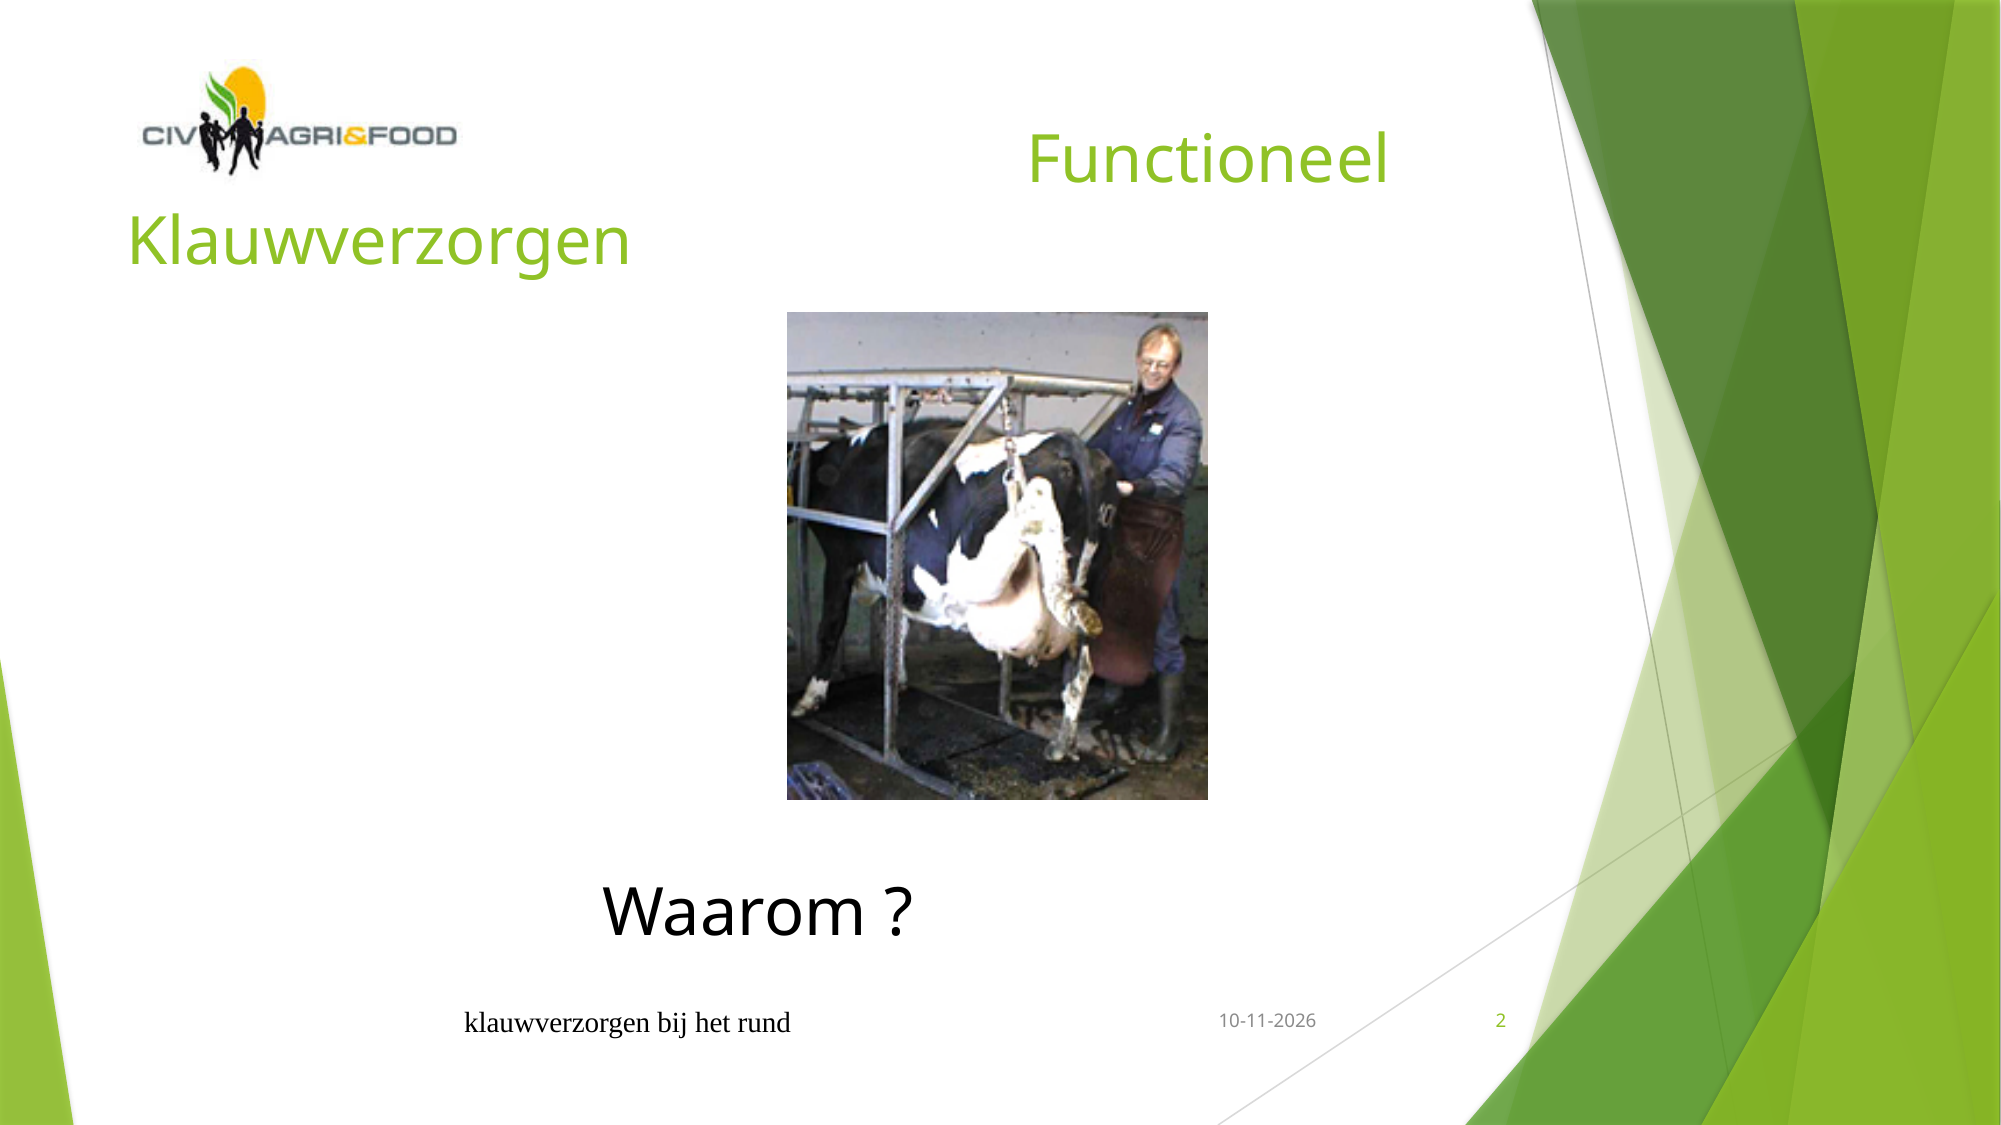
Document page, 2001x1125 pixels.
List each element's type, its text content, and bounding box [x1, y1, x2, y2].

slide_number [1181, 991, 1332, 1051]
slide_number 2 [1409, 991, 1522, 1051]
picture [137, 59, 463, 99]
footer klauwverzorgen bij het rund [111, 991, 1145, 1051]
title Functioneel Klauwverzorgen [111, 99, 1522, 317]
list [786, 311, 1209, 801]
text_box Waarom ? [587, 861, 1463, 956]
